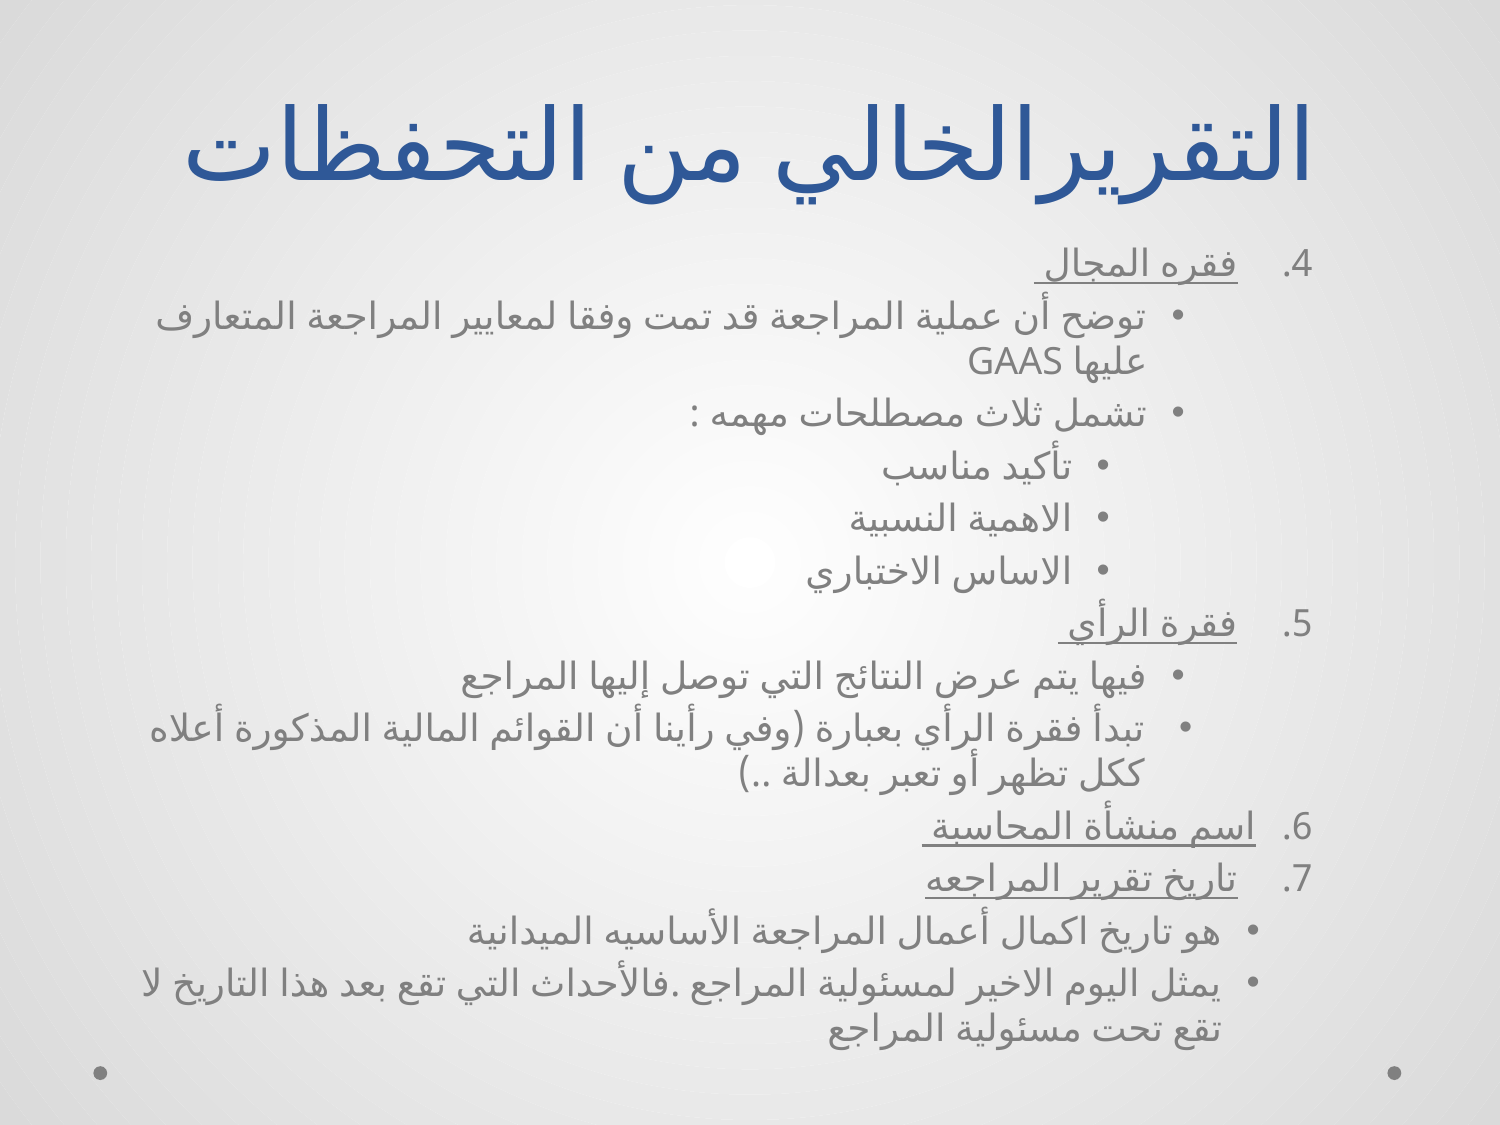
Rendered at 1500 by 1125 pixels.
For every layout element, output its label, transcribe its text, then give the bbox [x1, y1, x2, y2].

title التقريرالخالي من التحفظات [75, 0, 1425, 209]
list فقره المجال توضح أن عملية المراجعة قد تمت وفقا لمعايير المراجعة المتعارف عليها GAAS تشمل ثلاث مصطلحات مهمه : تأكيد مناسب الاهمية النسبية الاساس الاختباري فقرة الرأي فيها يتم عرض النتائج التي توصل إليها المراجع تبدأ فقرة الرأي بعبارة (وفي رأينا أن القوائم المالية المذكورة أعلاه ككل تظهر أو تعبر بعدالة ..) اسم منشأة المحاسبة تاريخ تقرير المراجعه هو تاريخ اكمال أعمال المراجعة الأساسيه الميدانية يمثل اليوم الاخير لمسئولية المراجع .فالأحداث التي تقع بعد هذا التاريخ لا تقع تحت مسئولية المراجع [75, 231, 1425, 1005]
